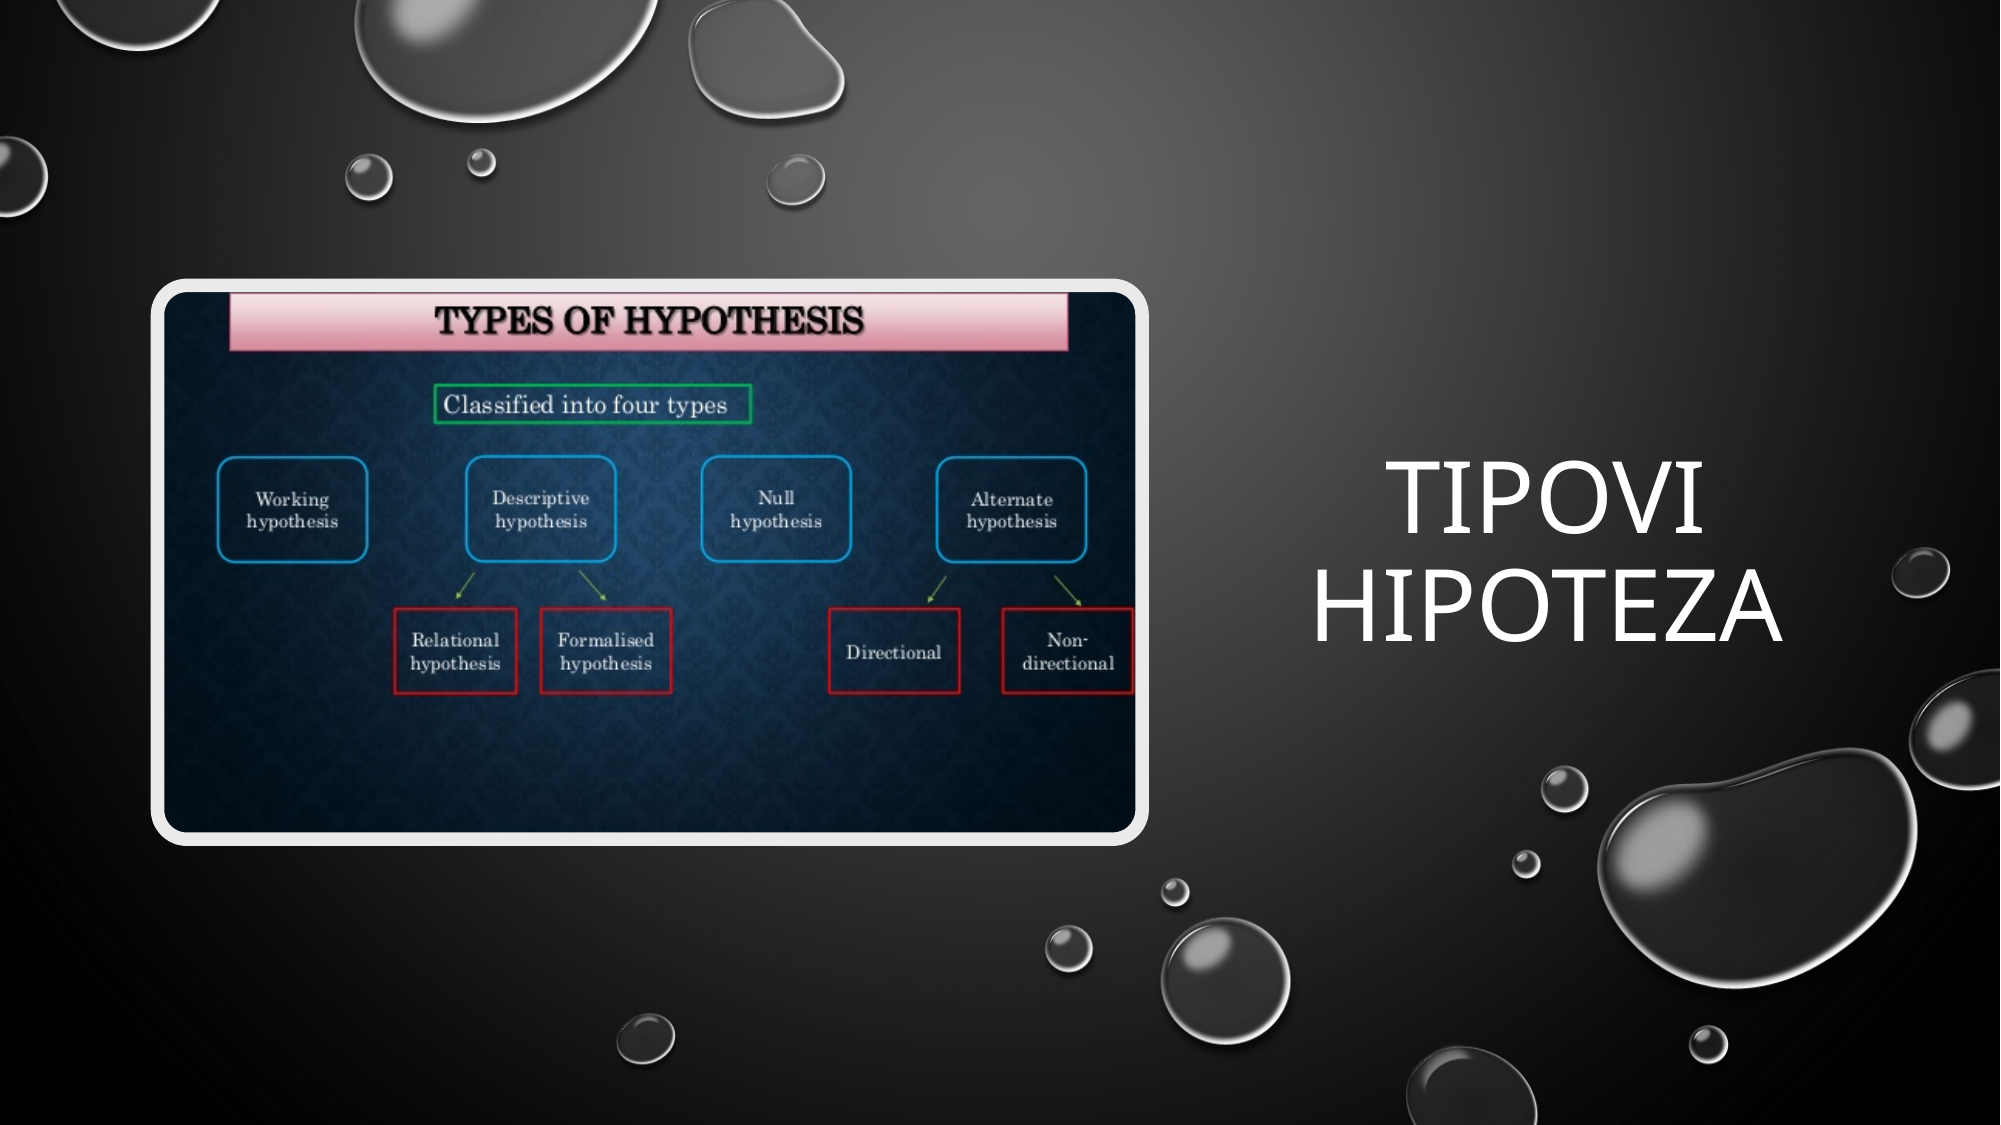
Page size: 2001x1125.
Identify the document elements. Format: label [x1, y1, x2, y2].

list [157, 285, 1143, 840]
picture [0, 0, 2000, 1125]
